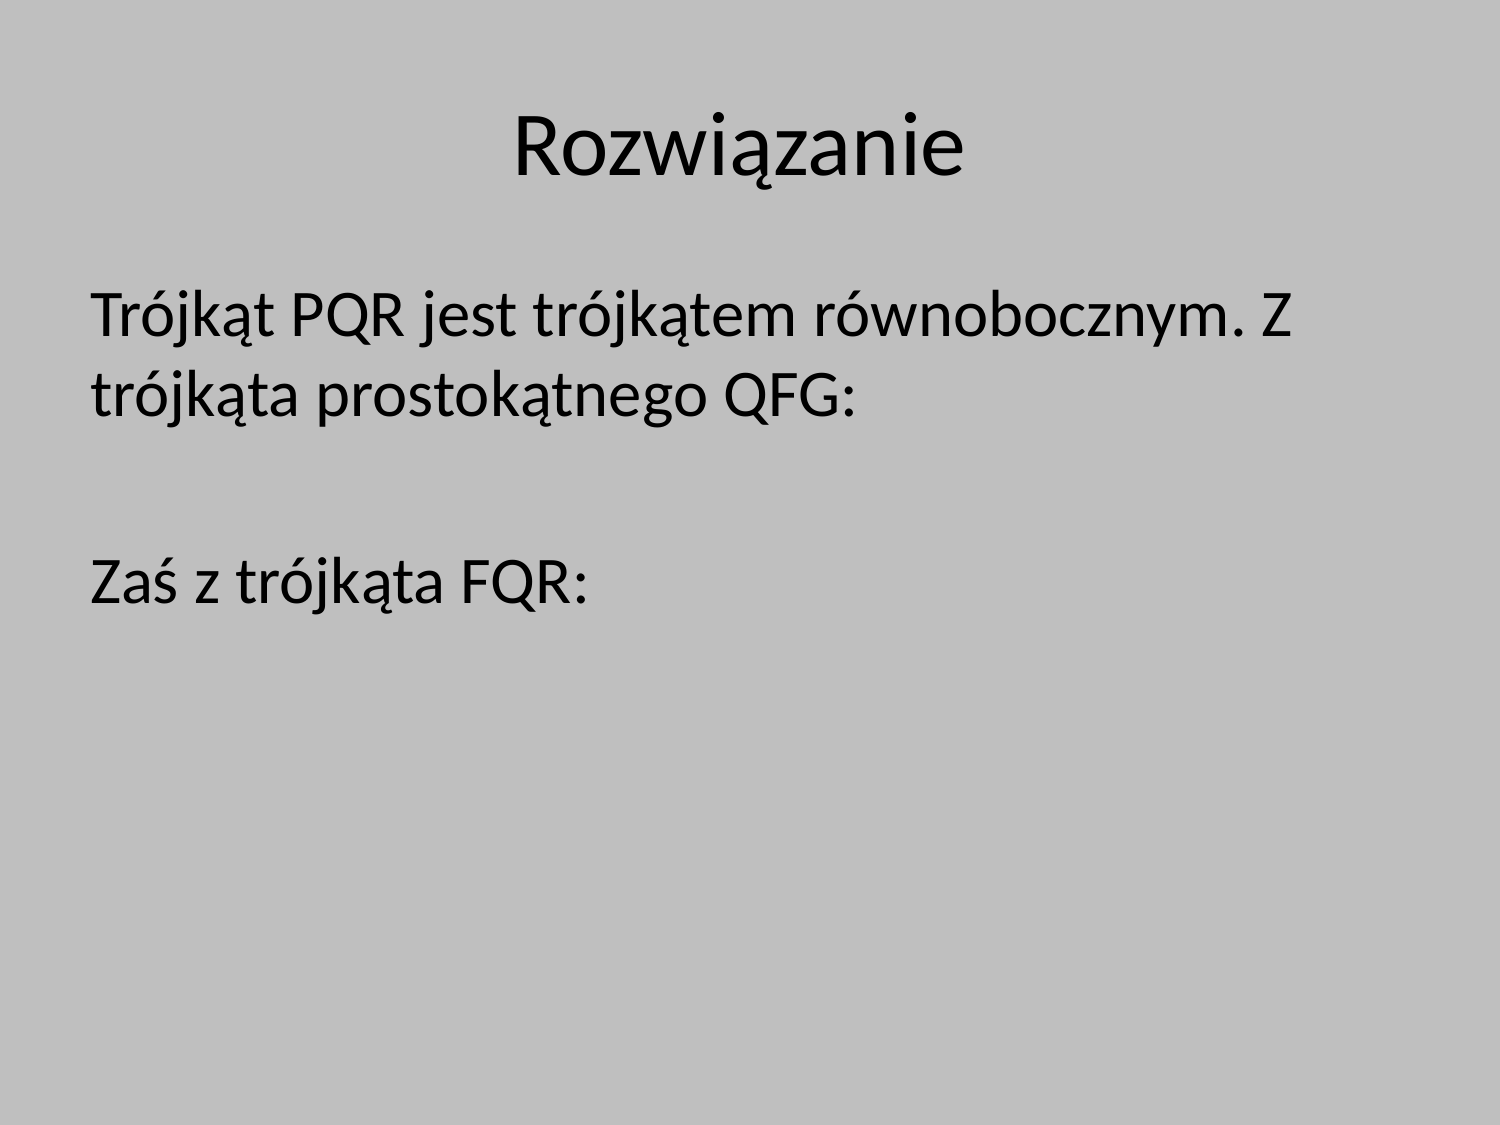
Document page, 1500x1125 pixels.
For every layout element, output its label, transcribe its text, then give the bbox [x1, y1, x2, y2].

title Rozwiązanie [75, 45, 1425, 233]
